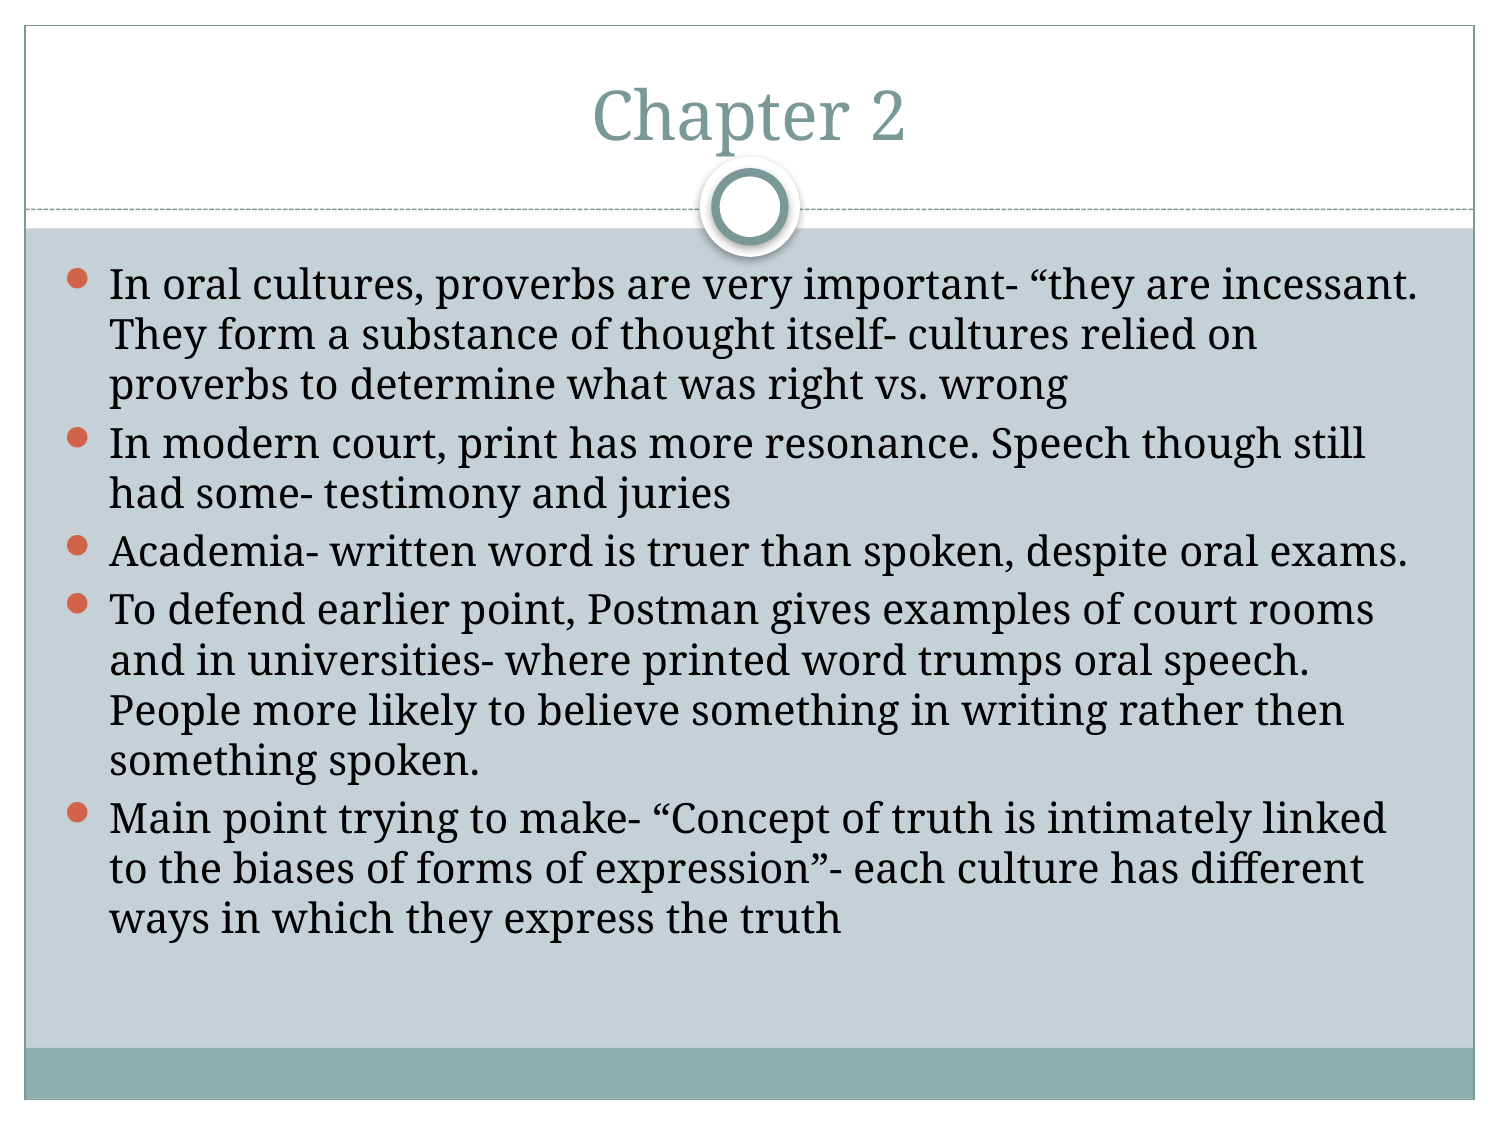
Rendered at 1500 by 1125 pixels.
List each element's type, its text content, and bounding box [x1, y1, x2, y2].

title Chapter 2 [49, 37, 1450, 162]
list In oral cultures, proverbs are very important- “they are incessant. They form a substance of thought itself- cultures relied on proverbs to determine what was right vs. wrong In modern court, print has more resonance. Speech though still had some- testimony and juries Academia- written word is truer than spoken, despite oral exams. To defend earlier point, Postman gives examples of court rooms and in universities- where printed word trumps oral speech. People more likely to believe something in writing rather then something spoken. Main point trying to make- “Concept of truth is intimately linked to the biases of forms of expression”- each culture has different ways in which they express the truth [49, 250, 1445, 1001]
